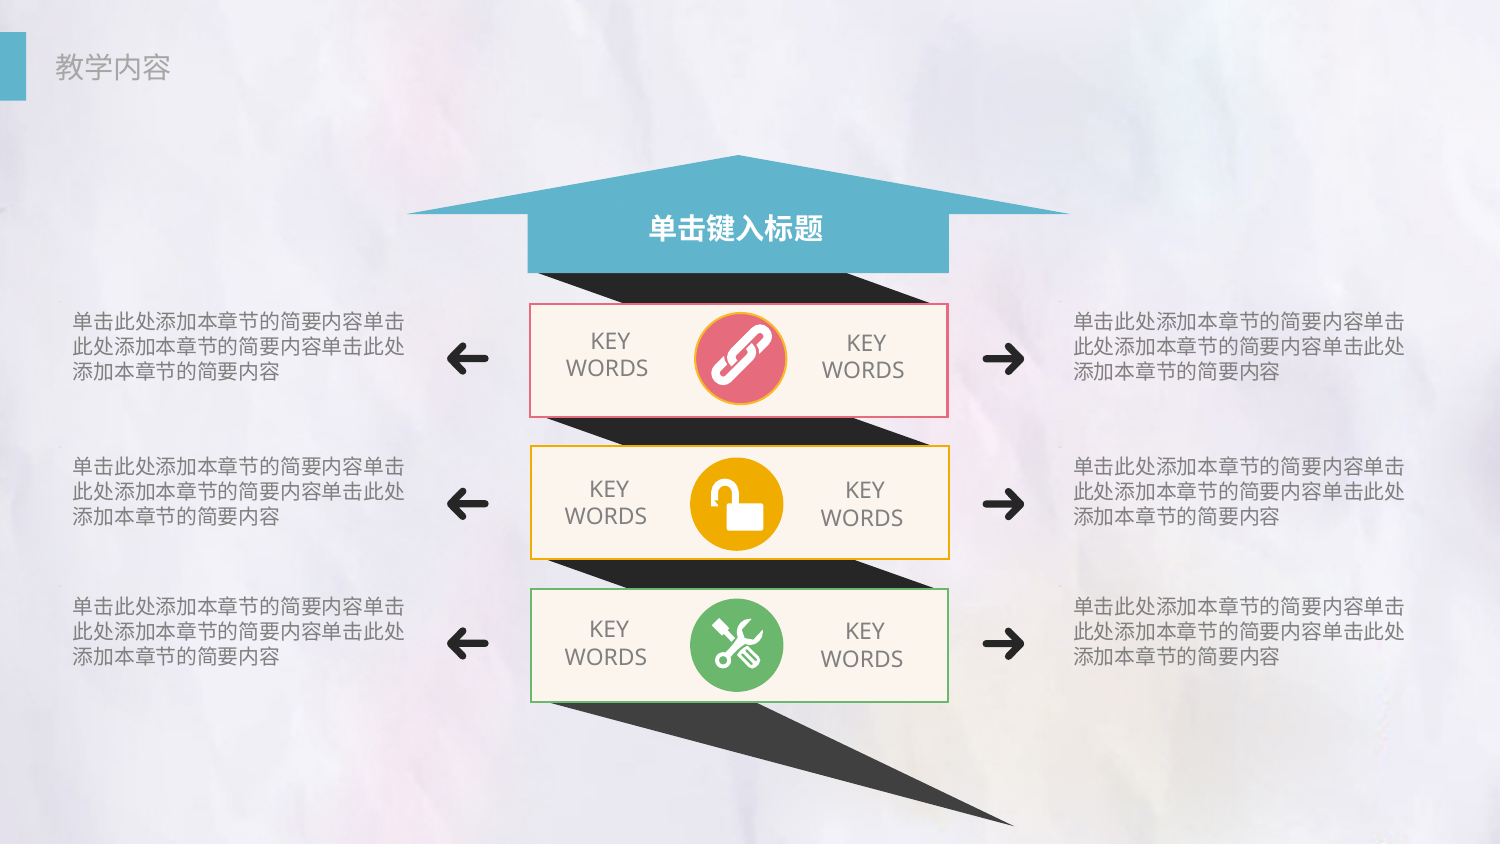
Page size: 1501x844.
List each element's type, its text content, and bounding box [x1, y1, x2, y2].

text_box [710, 477, 765, 532]
text_box KEY WORDS [800, 468, 931, 539]
text_box [694, 311, 788, 406]
text_box 单击键入标题 [618, 203, 861, 253]
text_box [530, 445, 950, 560]
text_box [540, 275, 933, 303]
text_box KEY WORDS [544, 466, 674, 537]
text_box [446, 341, 490, 376]
picture [0, 0, 1500, 844]
text_box [981, 341, 1026, 377]
text_box [543, 418, 933, 445]
text_box [981, 626, 1026, 661]
text_box KEY WORDS [545, 318, 676, 389]
text_box [446, 486, 490, 522]
text_box 单击此处添加本章节的简要内容单击此处添加本章节的简要内容单击此处添加本章节的简要内容 [58, 301, 427, 391]
text_box [406, 153, 1071, 275]
text_box [981, 486, 1026, 522]
text_box 单击此处添加本章节的简要内容单击此处添加本章节的简要内容单击此处添加本章节的简要内容 [1058, 586, 1427, 676]
text_box 单击此处添加本章节的简要内容单击此处添加本章节的简要内容单击此处添加本章节的简要内容 [58, 586, 427, 676]
text_box KEY WORDS [801, 320, 932, 391]
text_box [529, 303, 949, 418]
text_box [530, 588, 949, 703]
text_box [690, 598, 784, 692]
text_box 单击此处添加本章节的简要内容单击此处添加本章节的简要内容单击此处添加本章节的简要内容 [1058, 446, 1427, 537]
text_box KEY WORDS [800, 609, 931, 679]
text_box [546, 703, 1015, 828]
text_box [711, 324, 772, 386]
text_box [690, 457, 784, 551]
text_box KEY WORDS [544, 607, 674, 678]
text_box 单击此处添加本章节的简要内容单击此处添加本章节的简要内容单击此处添加本章节的简要内容 [58, 446, 427, 537]
text_box [544, 560, 937, 588]
text_box [446, 626, 490, 661]
text_box [711, 618, 763, 669]
text_box 单击此处添加本章节的简要内容单击此处添加本章节的简要内容单击此处添加本章节的简要内容 [1058, 301, 1427, 391]
